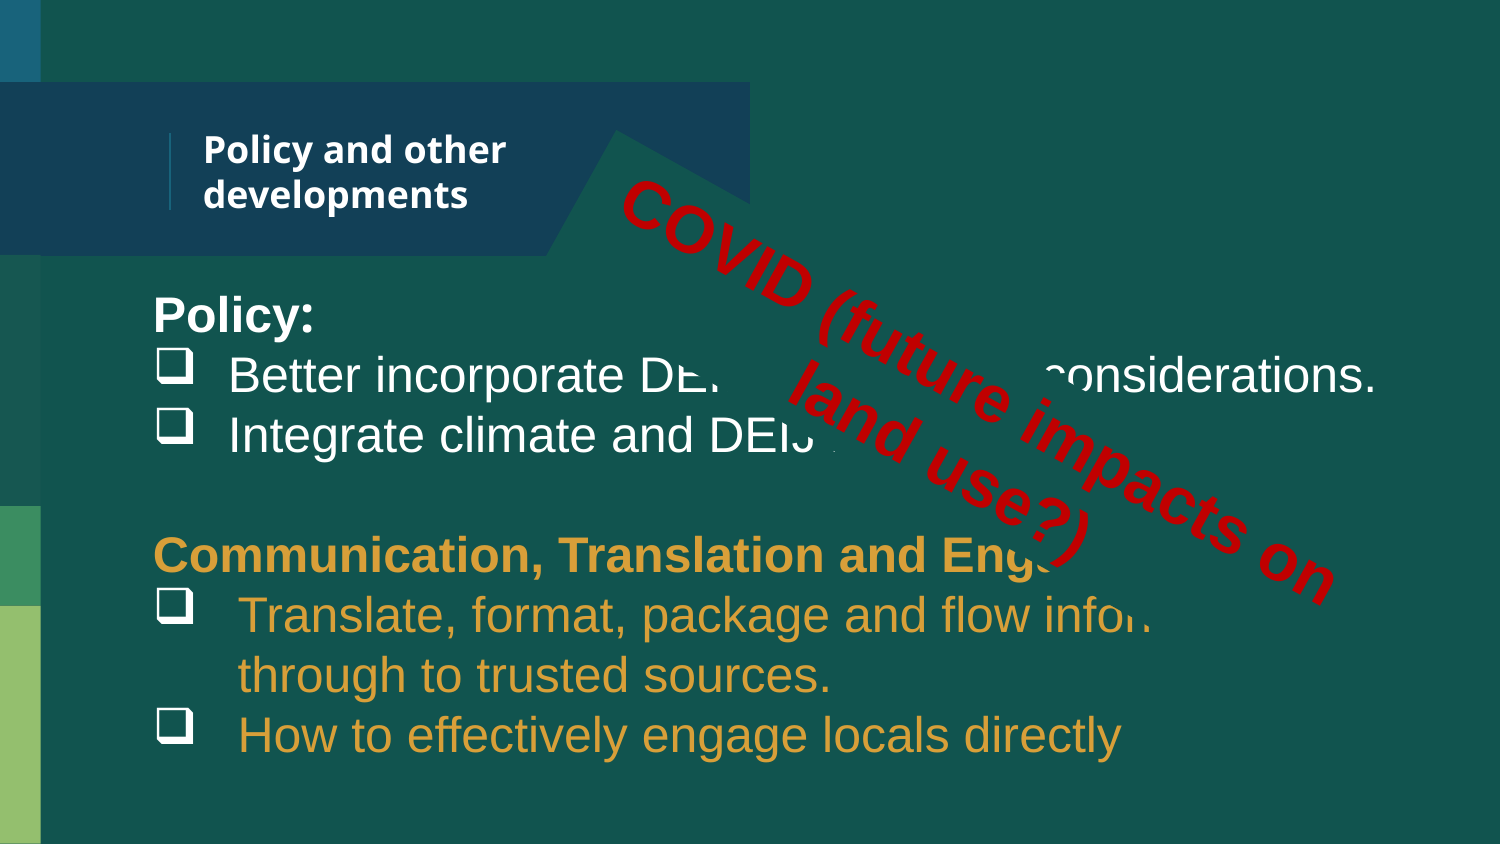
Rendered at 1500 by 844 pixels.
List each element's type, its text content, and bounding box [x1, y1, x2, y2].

list Policy: Better incorporate DEIJ and Climate considerations. Integrate climate and DEIJ metrics Communication, Translation and Engagement: Translate, format, package and flow information through to trusted sources. How to effectively engage locals directly [138, 267, 1416, 799]
text_box COVID (future impacts on land use?) [1254, 485, 1394, 716]
title Policy and other developments [187, 87, 248, 256]
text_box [249, 88, 1251, 756]
